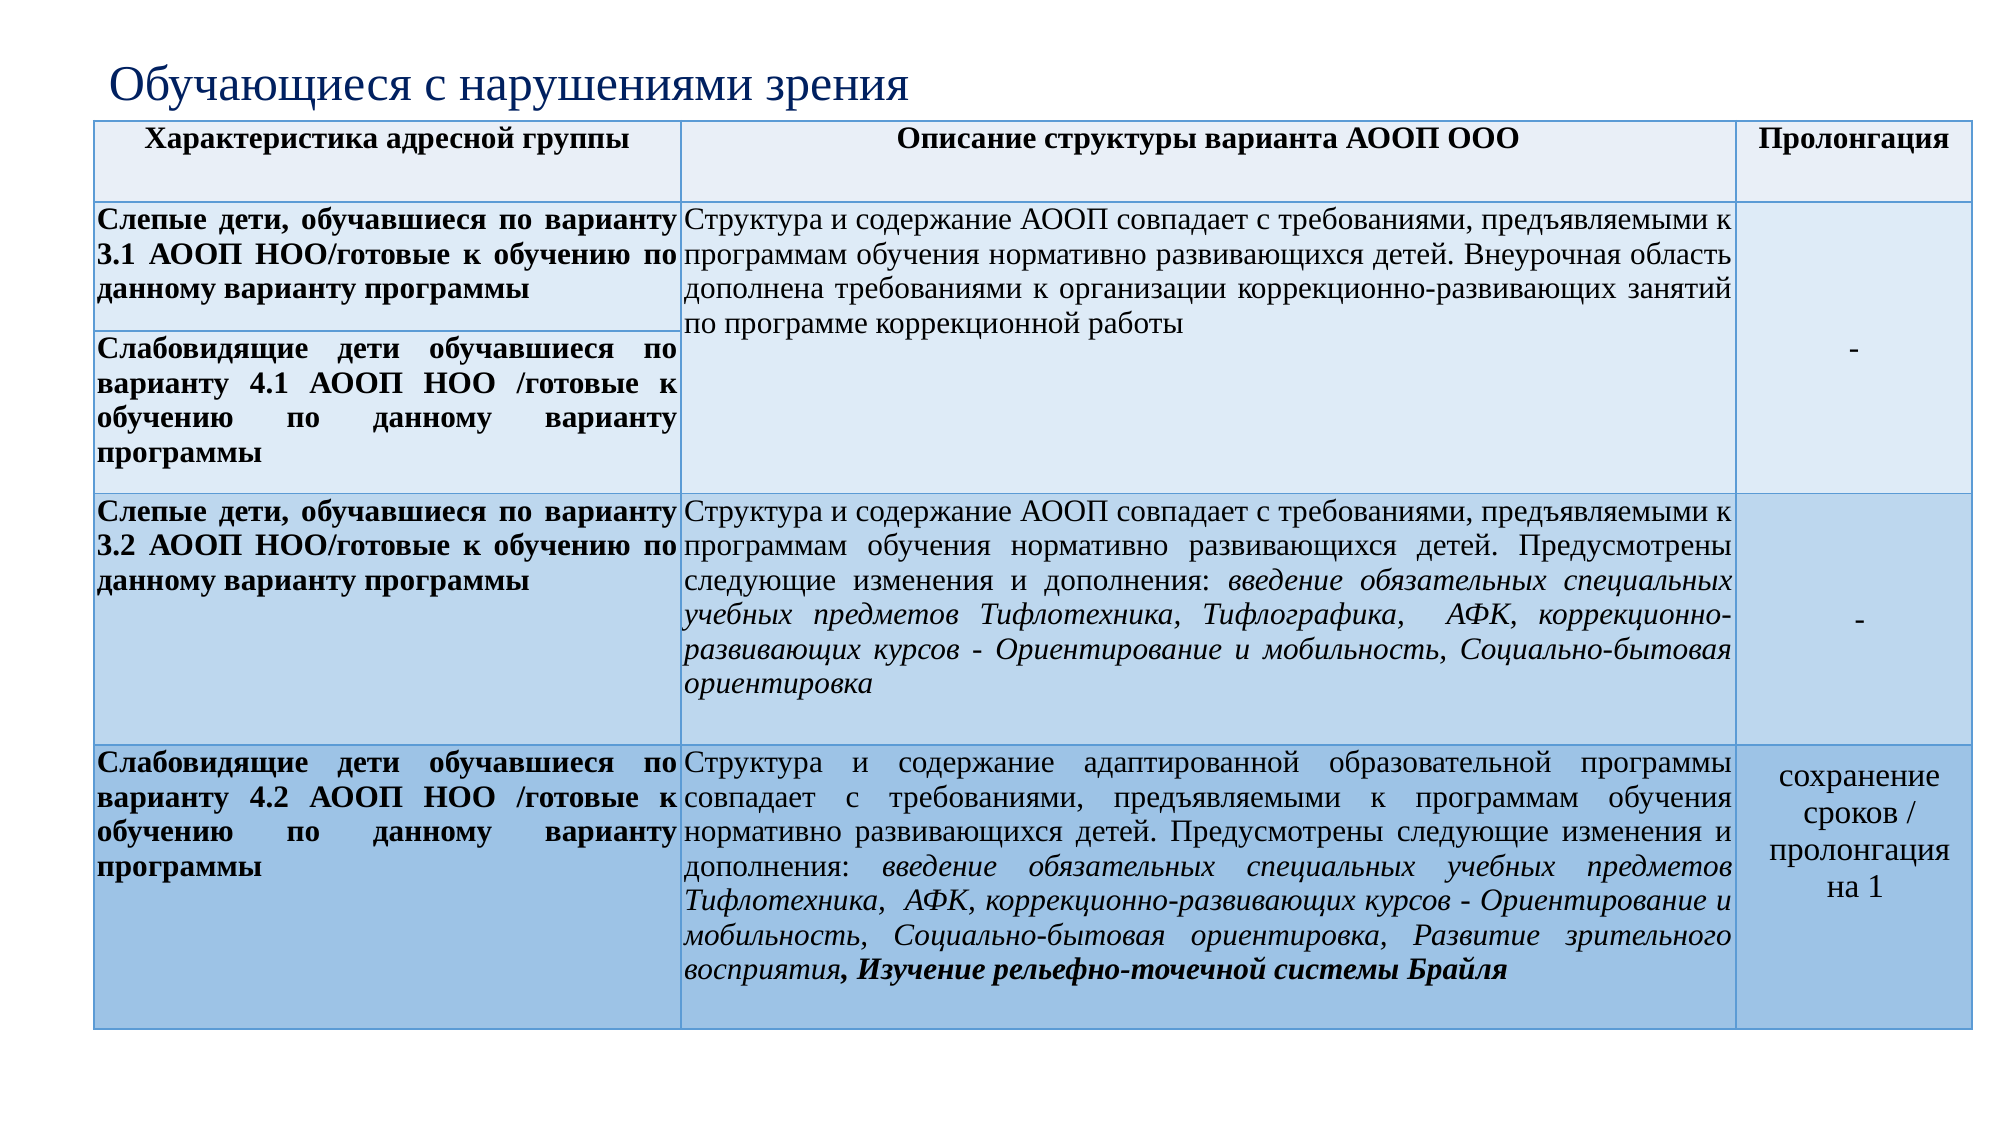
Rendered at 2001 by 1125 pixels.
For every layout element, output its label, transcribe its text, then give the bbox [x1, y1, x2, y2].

table_cell Структура и содержание АООП совпадает с требованиями, предъявляемыми к программам обучения нормативно развивающихся детей. Предусмотрены следующие изменения и дополнения: введение обязательных специальных учебных предметов Тифлотехника, Тифлографика, АФК, коррекционно-развивающих курсов - Ориентирование и мобильность, Социально-бытовая ориентировка [682, 494, 1735, 744]
table_cell - [1737, 494, 1971, 744]
table_cell Слабовидящие дети обучавшиеся по варианту 4.1 АООП НОО /готовые к обучению по данному варианту программы [95, 332, 680, 493]
table_cell Слабовидящие дети обучавшиеся по варианту 4.2 АООП НОО /готовые к обучению по данному варианту программы [95, 746, 680, 1028]
table_cell Структура и содержание АООП совпадает с требованиями, предъявляемыми к программам обучения нормативно развивающихся детей. Внеурочная область дополнена требованиями к организации коррекционно-развивающих занятий по программе коррекционной работы [682, 203, 1735, 493]
table_cell - [1737, 203, 1971, 493]
table_header Характеристика адресной группы [95, 195, 680, 201]
text_box Обучающиеся с нарушениями зрения [93, 0, 1819, 195]
table_cell Структура и содержание адаптированной образовательной программы совпадает с требованиями, предъявляемыми к программам обучения нормативно развивающихся детей. Предусмотрены следующие изменения и дополнения: введение обязательных специальных учебных предметов Тифлотехника, АФК, коррекционно-развивающих курсов - Ориентирование и мобильность, Социально-бытовая ориентировка, Развитие зрительного восприятия, Изучение рельефно-точечной системы Брайля [682, 746, 1735, 1028]
table_header Описание структуры варианта АООП ООО [682, 195, 1735, 201]
table_cell сохранение сроков / пролонгация на 1 [1737, 746, 1971, 1028]
table_header Пролонгация [1737, 122, 1971, 201]
table_cell Слепые дети, обучавшиеся по варианту 3.1 АООП НОО/готовые к обучению по данному варианту программы [95, 203, 680, 330]
table_cell Слепые дети, обучавшиеся по варианту 3.2 АООП НОО/готовые к обучению по данному варианту программы [95, 494, 680, 744]
